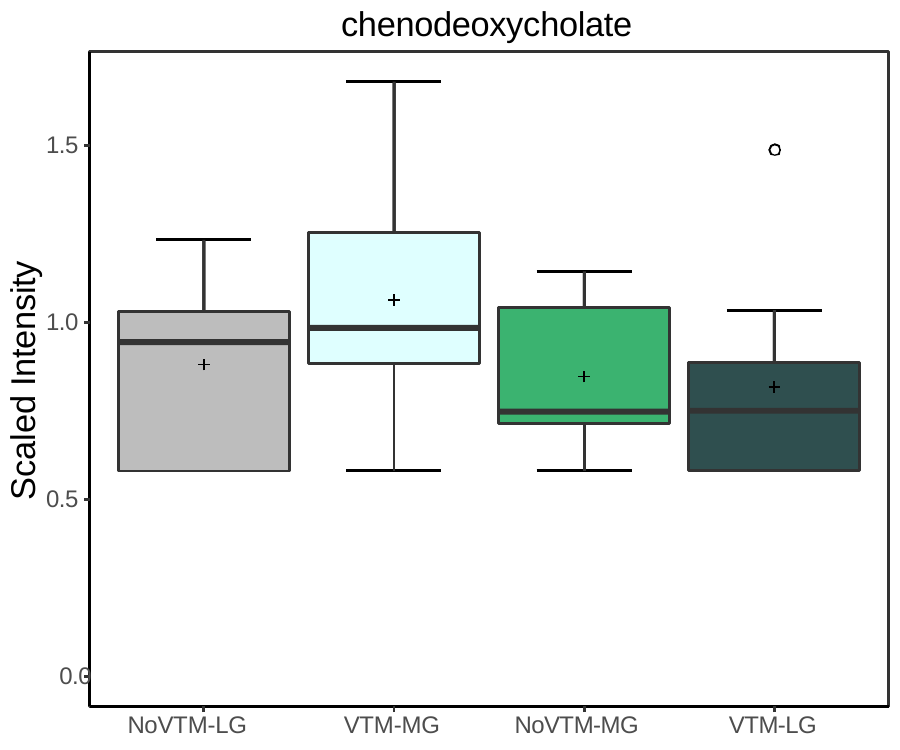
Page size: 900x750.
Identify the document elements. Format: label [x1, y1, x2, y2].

text_box [44, 127, 82, 159]
text_box [338, 0, 640, 44]
footer [57, 661, 95, 750]
slide_number [125, 713, 257, 750]
text_box [83, 50, 891, 738]
text_box [1, 256, 82, 513]
